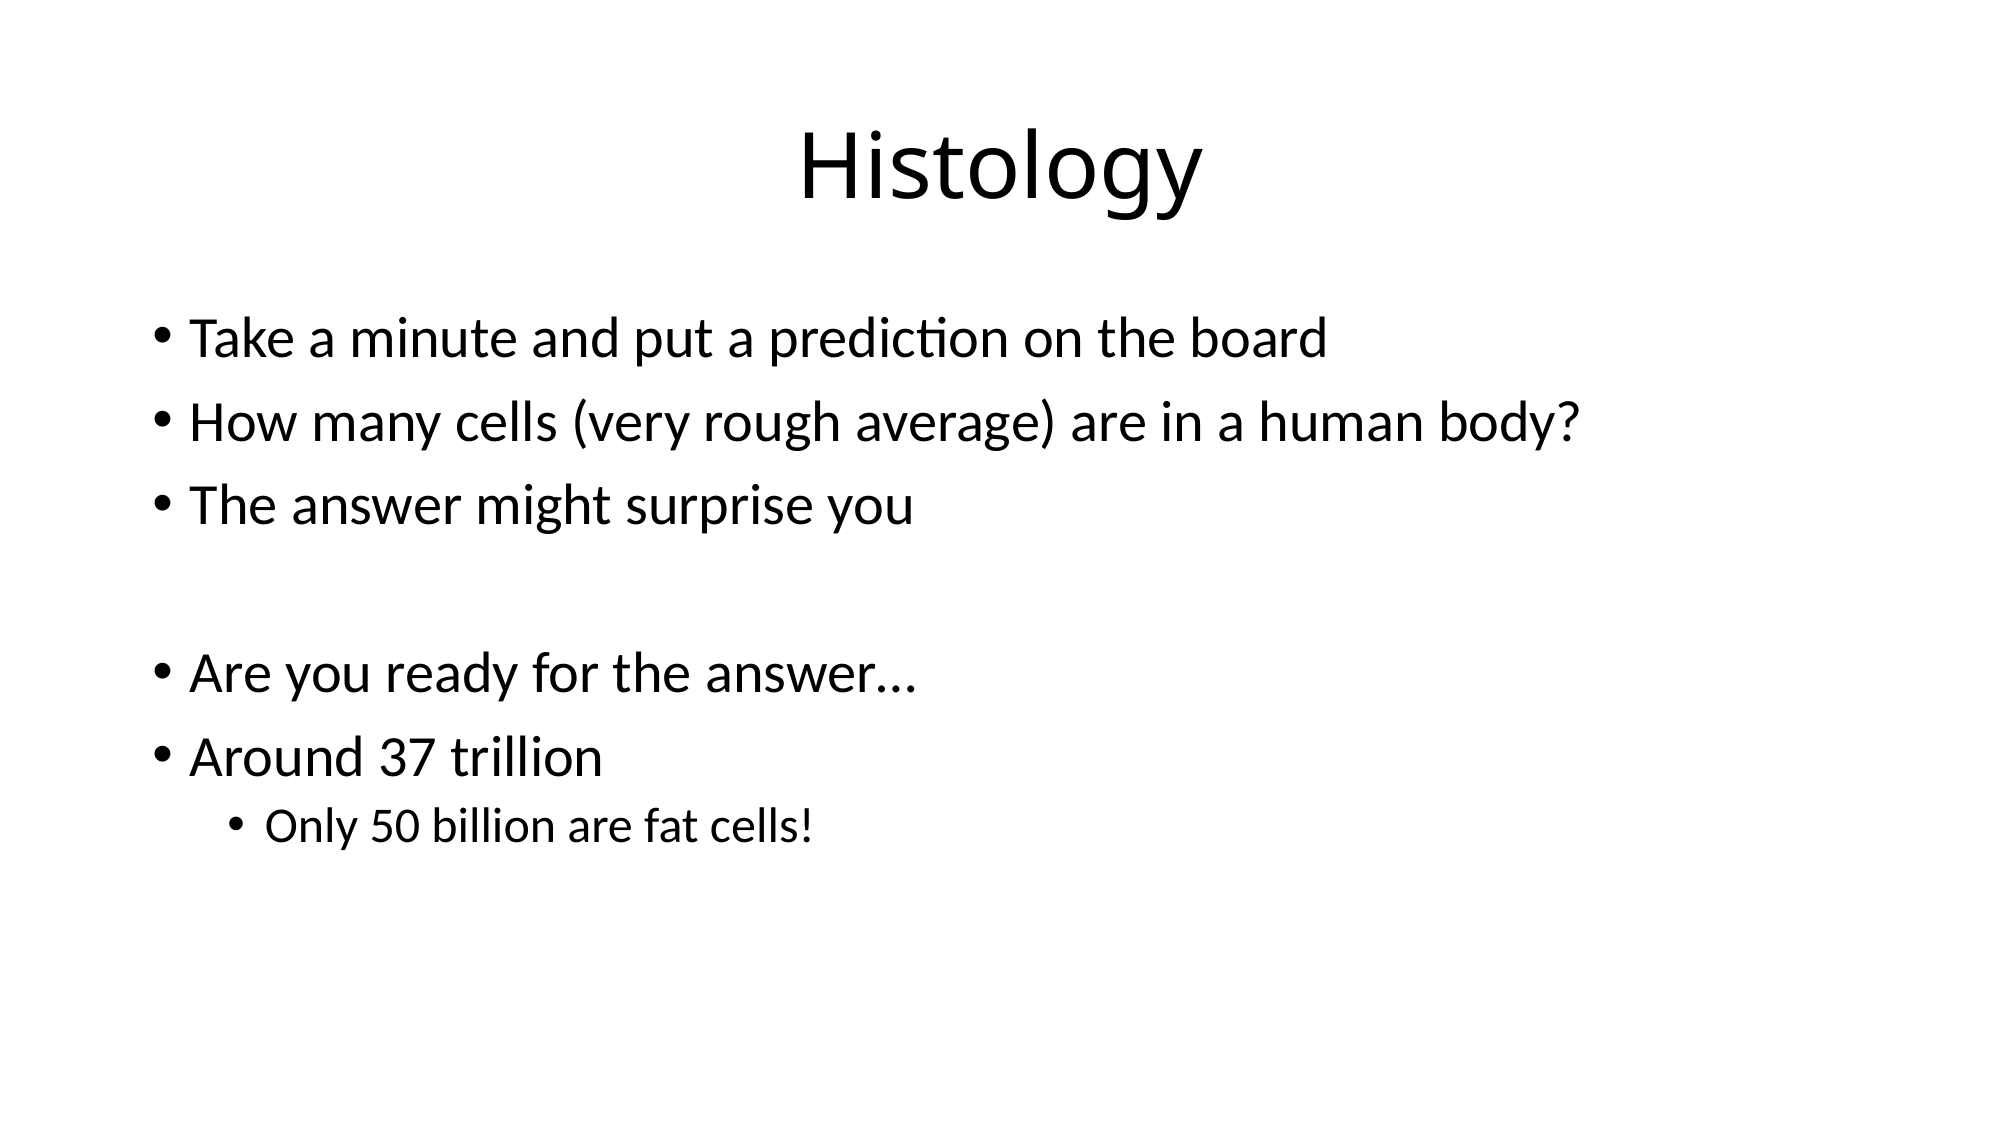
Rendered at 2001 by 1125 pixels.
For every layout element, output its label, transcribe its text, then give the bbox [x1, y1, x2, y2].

title Histology [137, 59, 1863, 278]
list Take a minute and put a prediction on the board How many cells (very rough average) are in a human body? The answer might surprise you Are you ready for the answer… Around 37 trillion Only 50 billion are fat cells! [137, 299, 1863, 1014]
